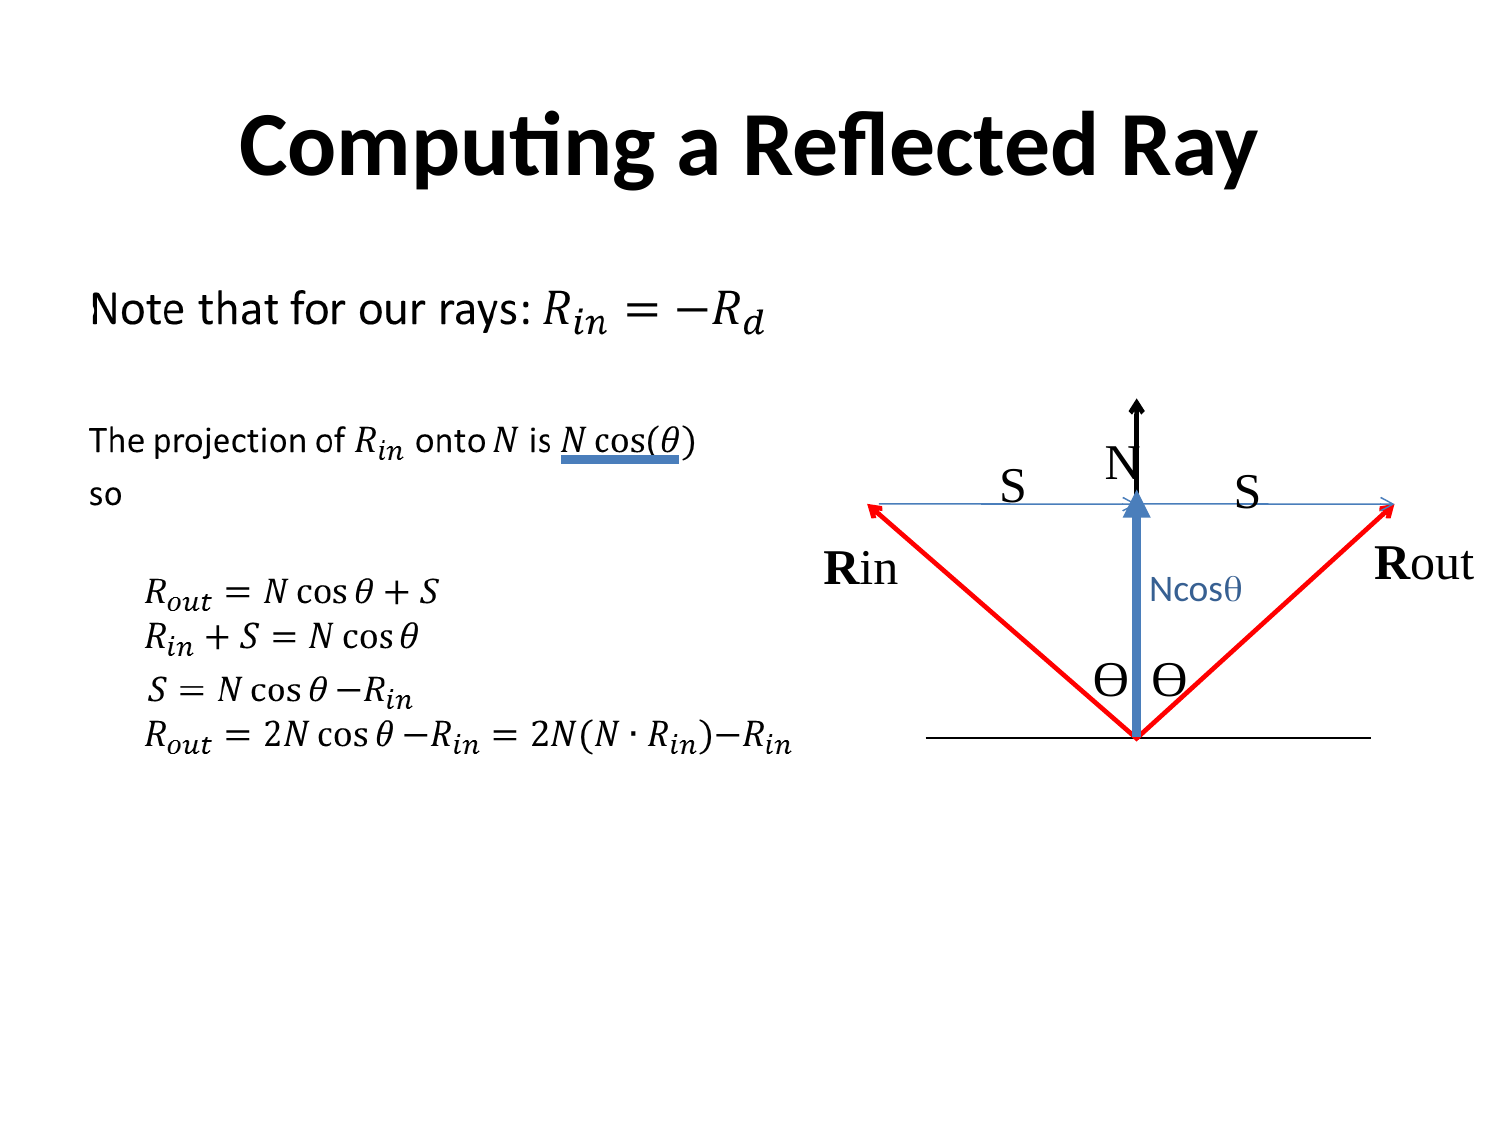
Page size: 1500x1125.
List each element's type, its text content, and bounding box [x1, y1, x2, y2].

text_box Rout [1400, 522, 1500, 597]
list [58, 262, 821, 1005]
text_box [866, 503, 1134, 741]
text_box Rin [808, 527, 861, 603]
text_box S [984, 445, 1032, 501]
text_box S [1218, 451, 1266, 501]
title Computing a Reflected Ray [75, 45, 1425, 233]
text_box N [1089, 421, 1196, 497]
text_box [1143, 510, 1395, 739]
